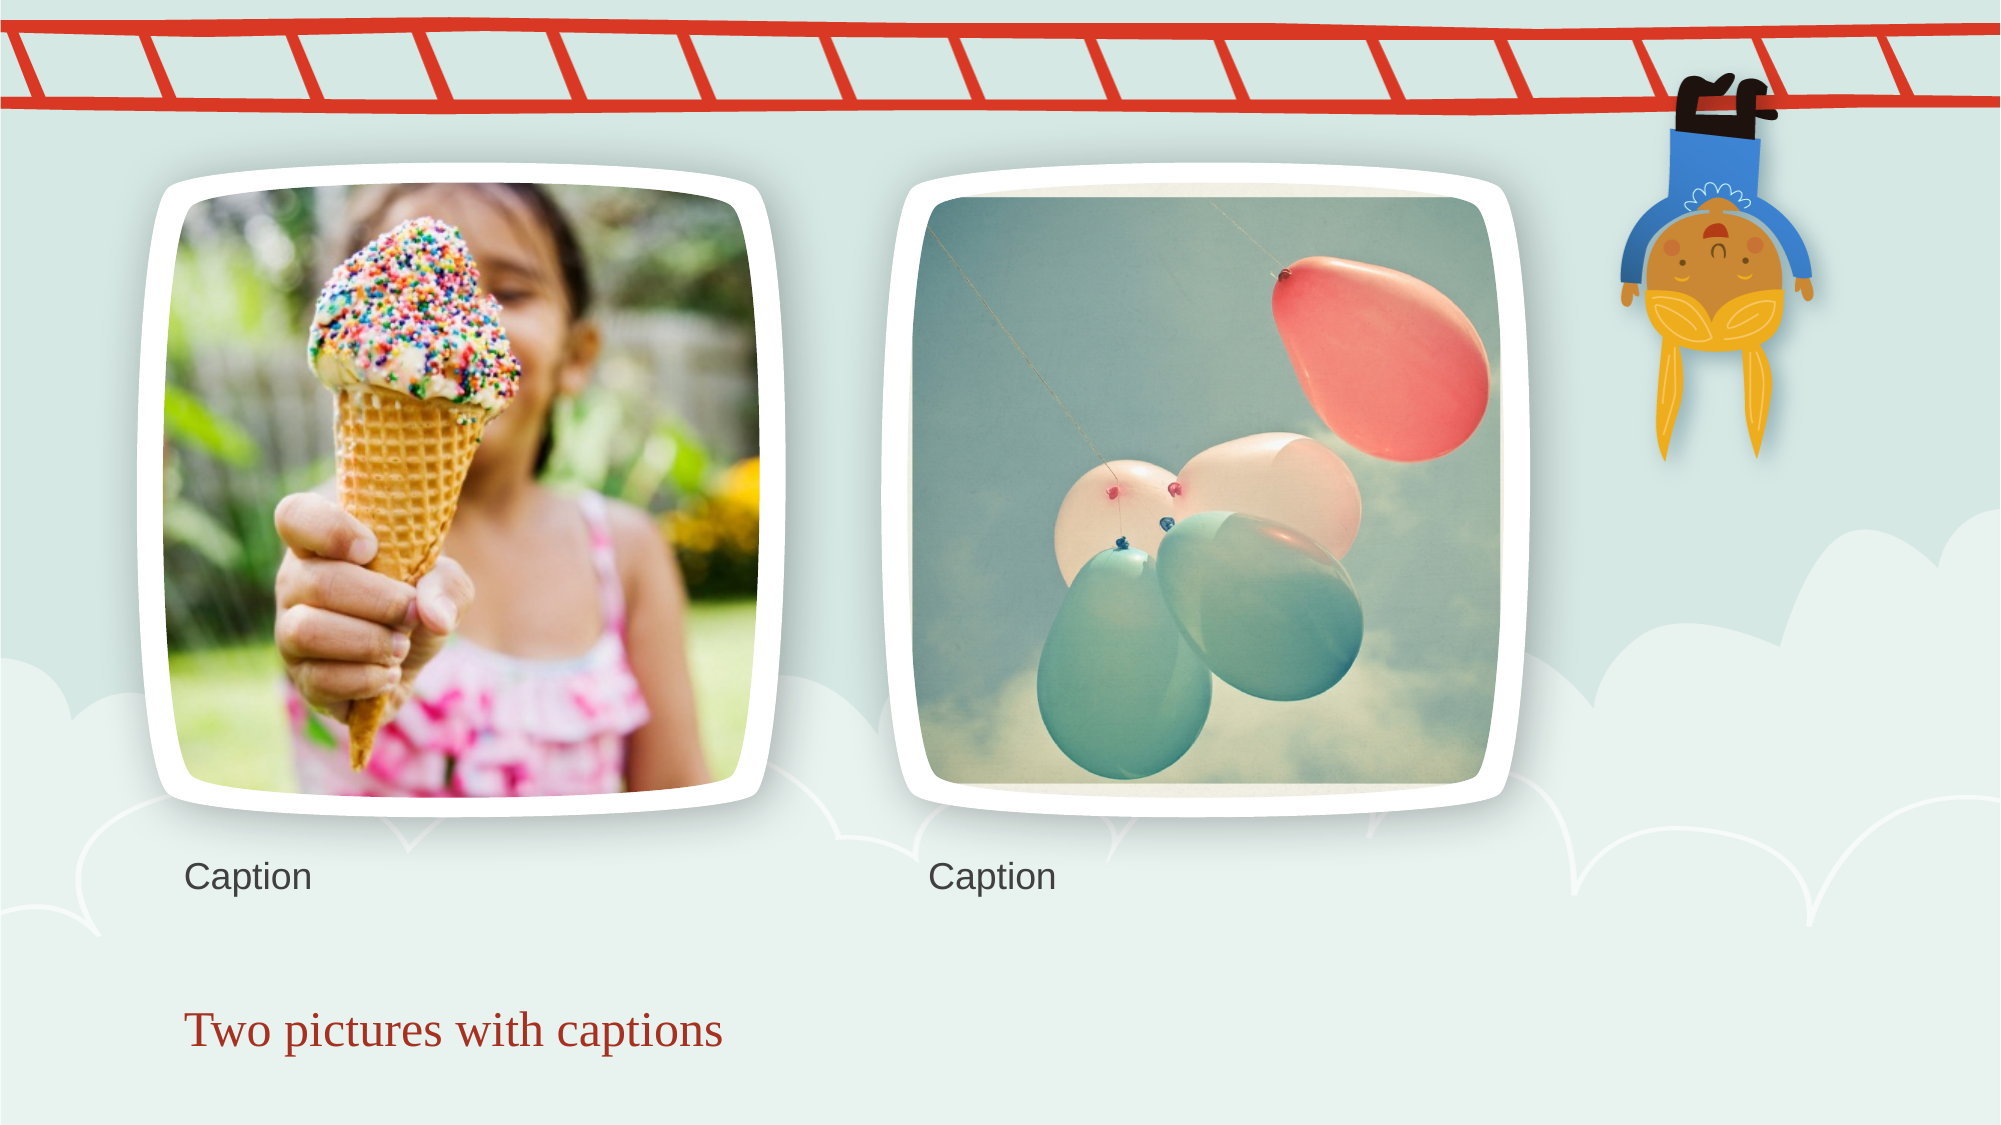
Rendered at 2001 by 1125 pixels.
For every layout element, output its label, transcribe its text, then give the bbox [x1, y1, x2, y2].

list Caption [168, 849, 754, 931]
list Caption [913, 849, 1499, 931]
title Two pictures with captions [168, 950, 1500, 1066]
picture [0, 0, 2001, 1125]
